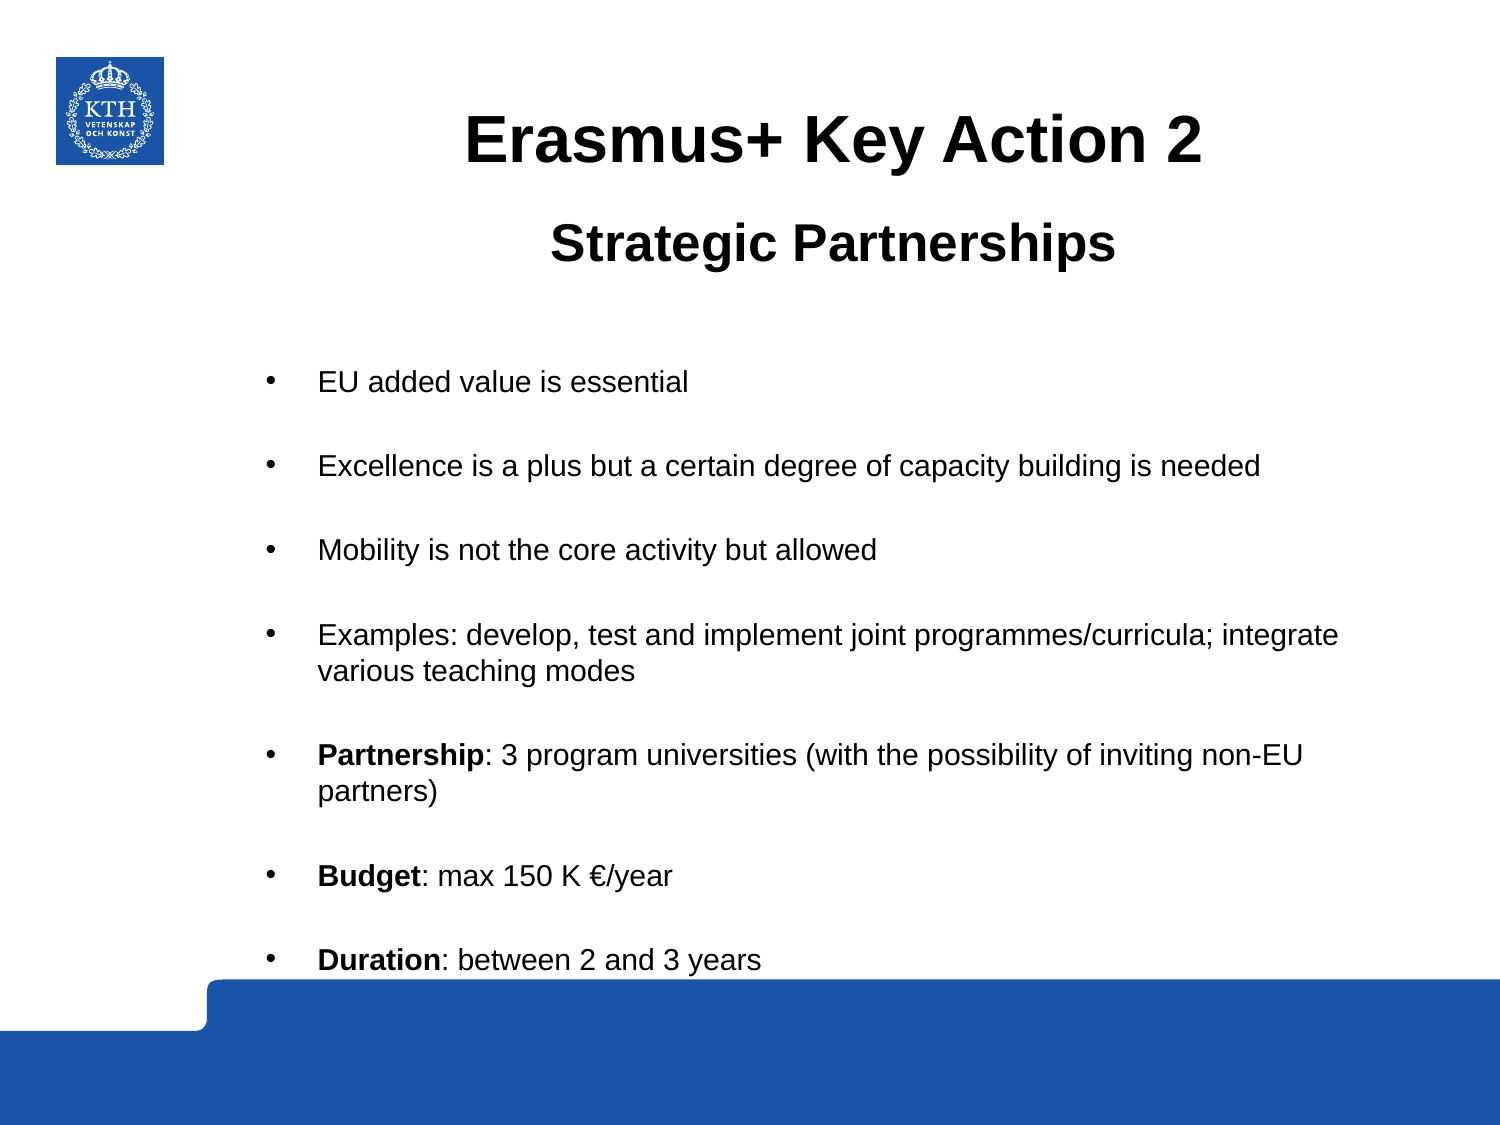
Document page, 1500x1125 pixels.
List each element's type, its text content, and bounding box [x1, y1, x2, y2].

list Strategic Partnerships EU added value is essential Excellence is a plus but a certain degree of capacity building is needed Mobility is not the core activity but allowed Examples: develop, test and implement joint programmes/curricula; integrate various teaching modes Partnership: 3 program universities (with the possibility of inviting non-EU partners) Budget: max 150 K €/year Duration: between 2 and 3 years [265, 207, 1404, 978]
title Erasmus+ Key Action 2 [265, 66, 1404, 176]
